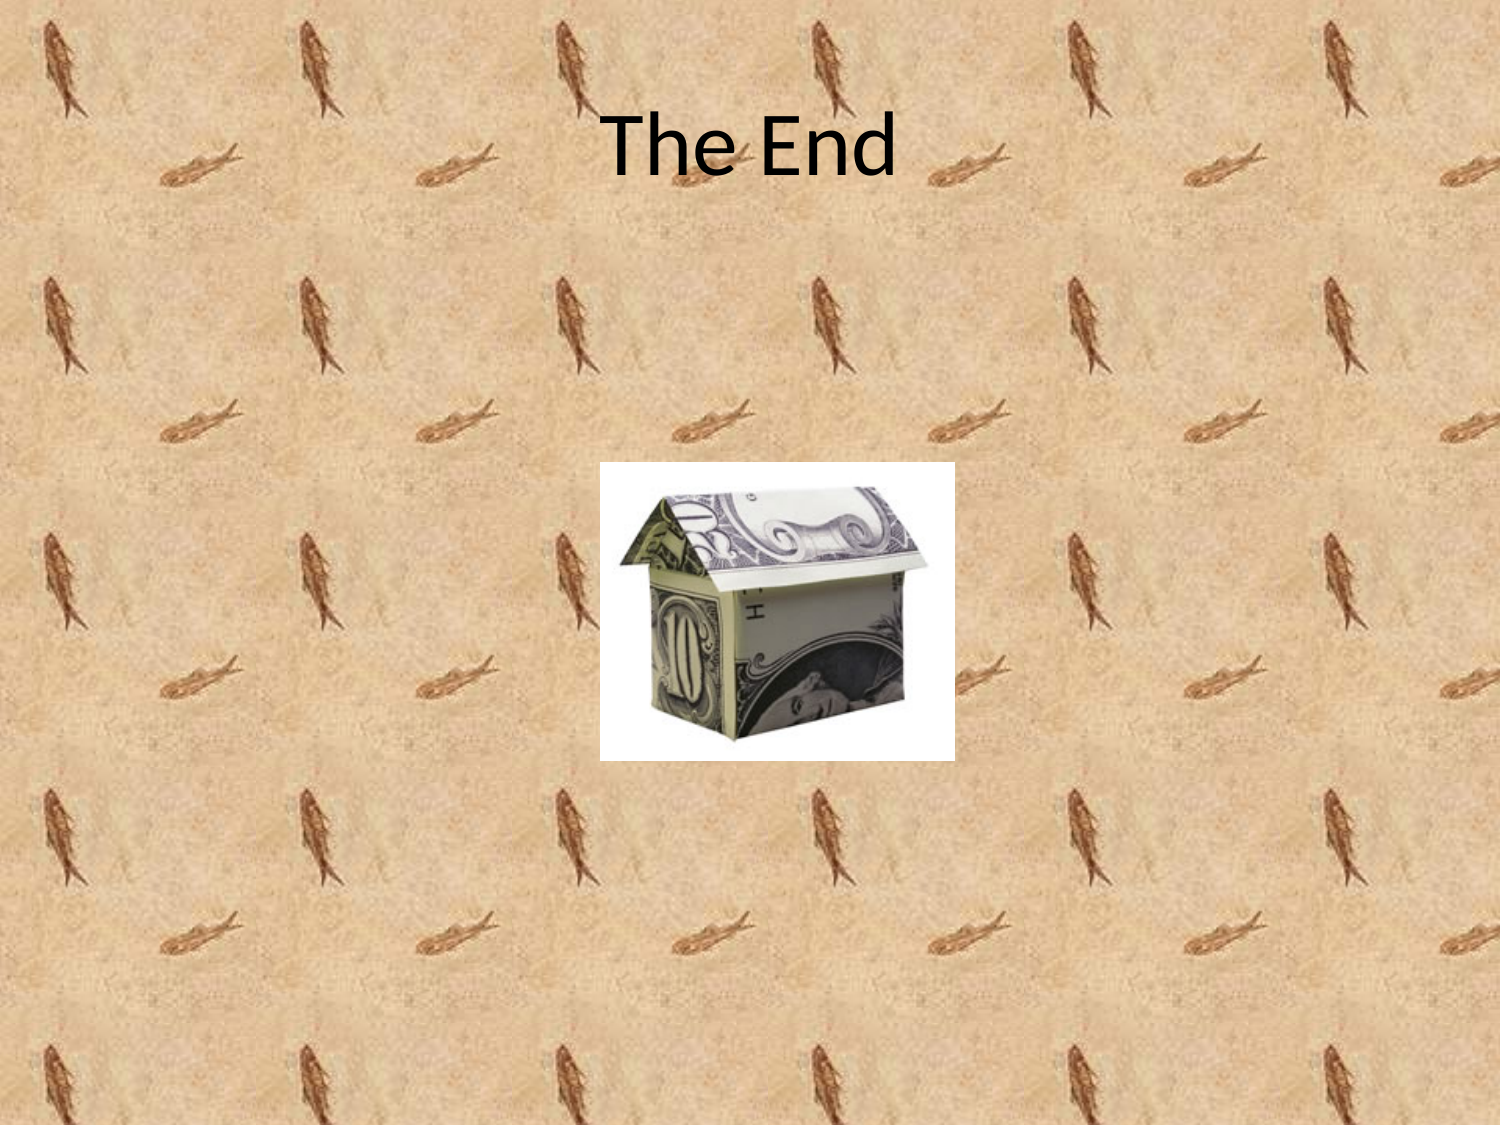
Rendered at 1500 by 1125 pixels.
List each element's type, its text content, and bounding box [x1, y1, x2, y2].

title The End [75, 45, 1425, 233]
picture [0, 0, 1500, 1125]
